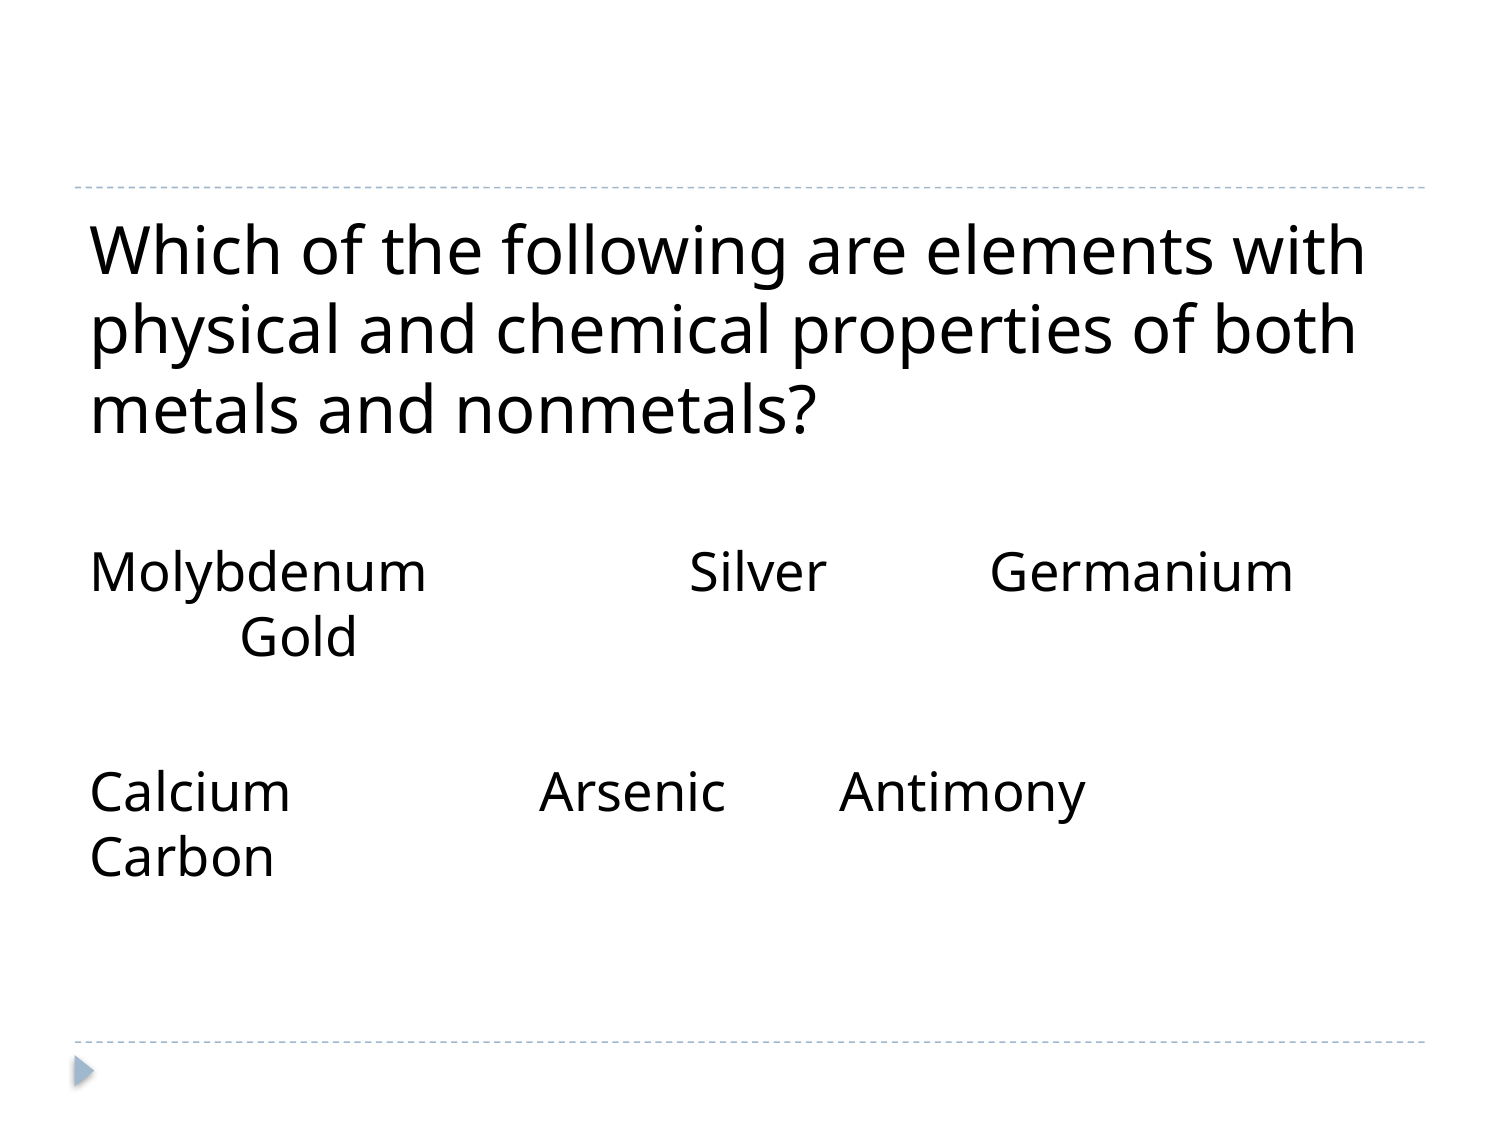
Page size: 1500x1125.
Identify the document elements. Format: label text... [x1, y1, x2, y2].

list Which of the following are elements with physical and chemical properties of both metals and nonmetals? Molybdenum Silver Germanium Gold Calcium Arsenic Antimony Carbon [75, 200, 1475, 1010]
